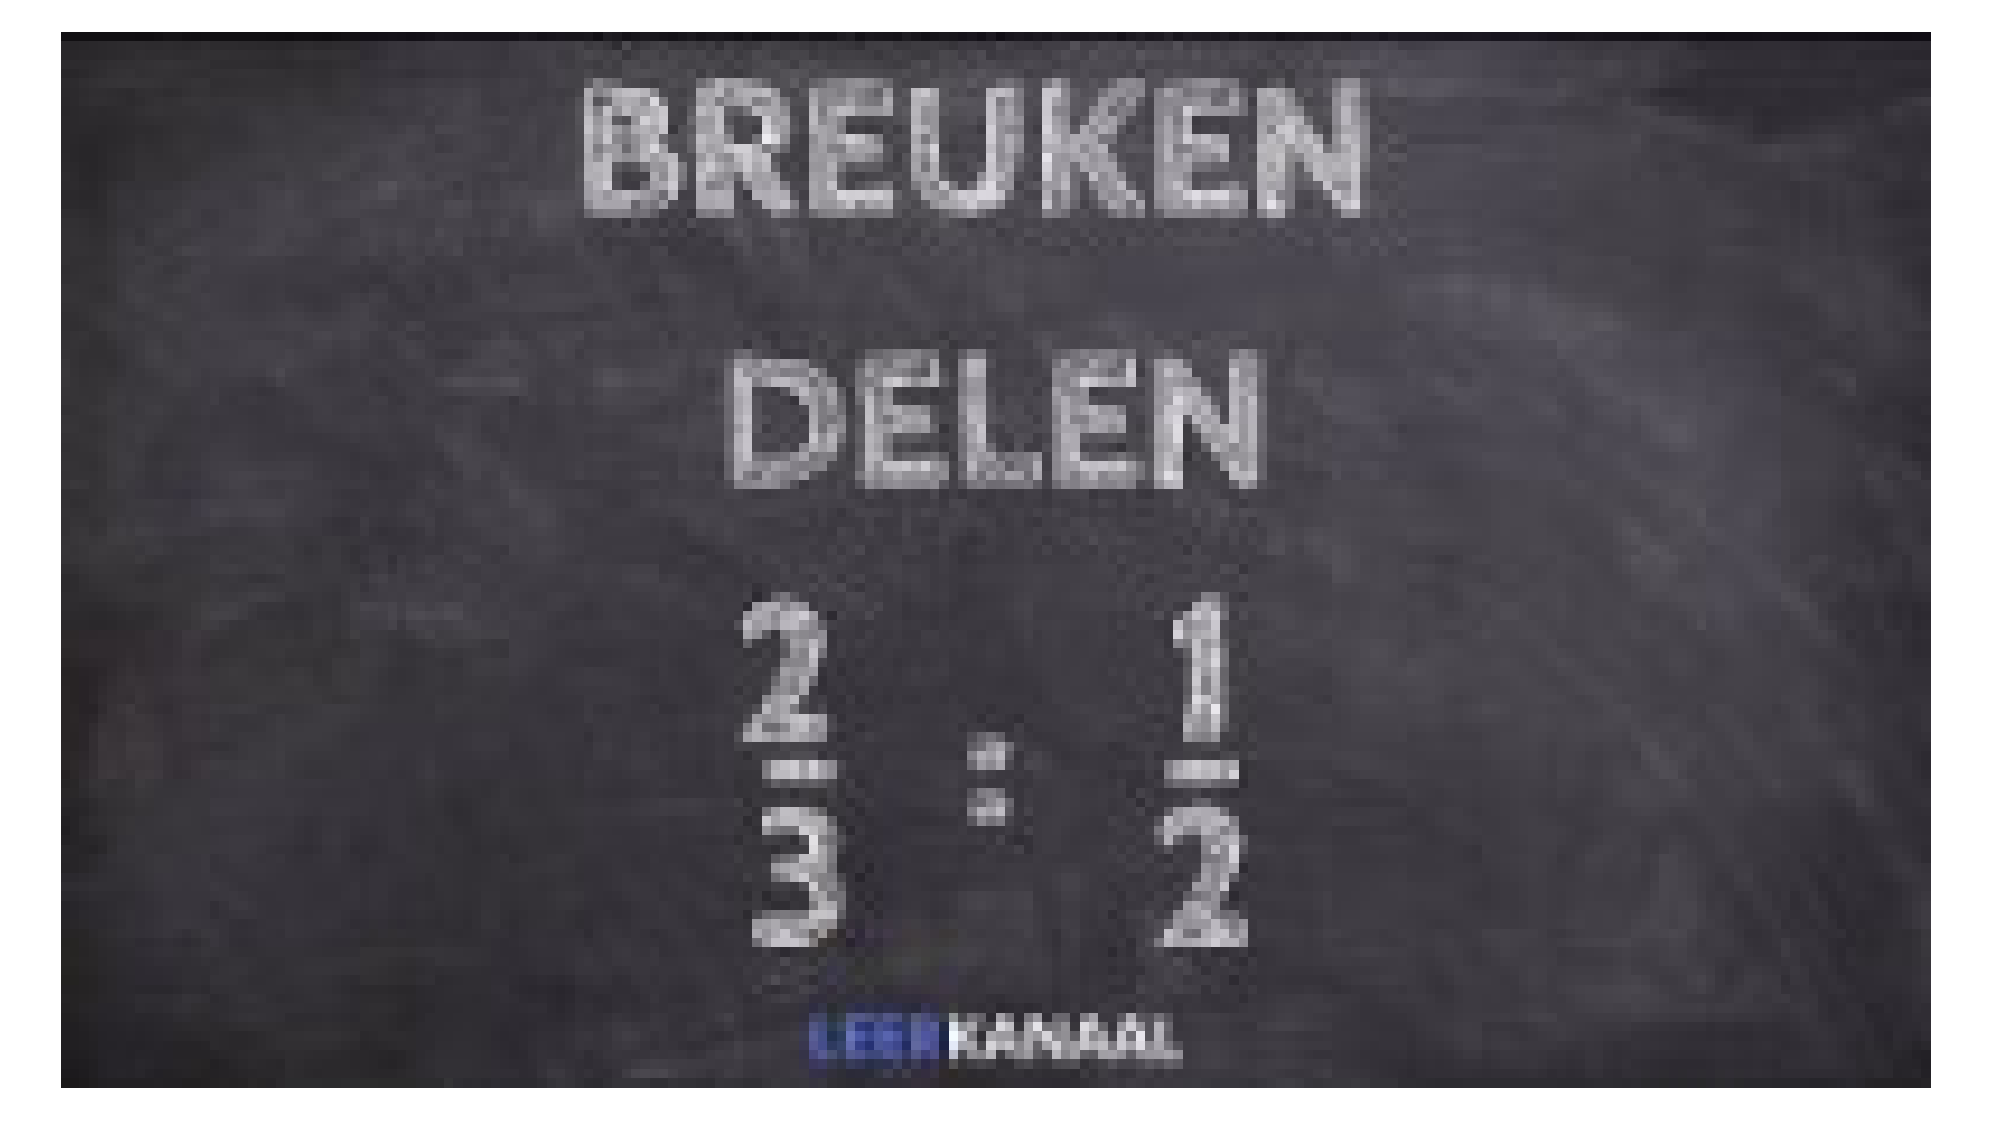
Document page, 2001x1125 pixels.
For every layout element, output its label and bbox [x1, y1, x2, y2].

text_box [60, 31, 1931, 1089]
